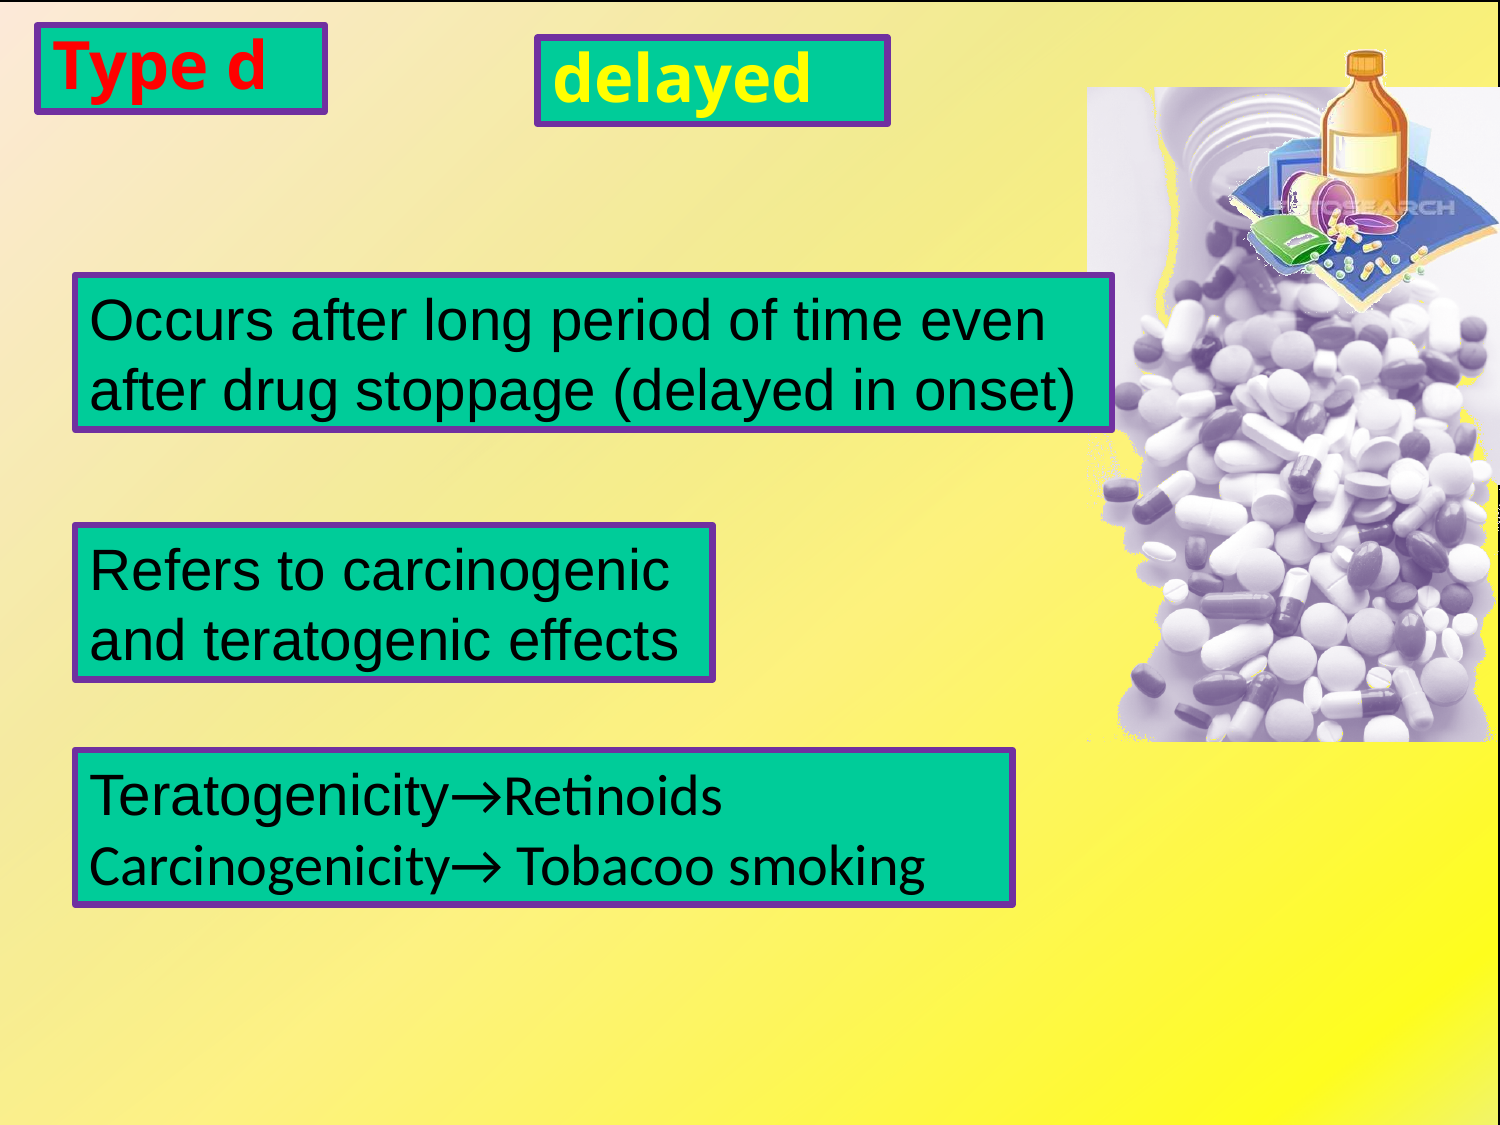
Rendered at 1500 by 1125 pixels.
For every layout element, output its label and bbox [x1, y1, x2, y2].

picture [1087, 49, 1500, 742]
text_box [0, 0, 1500, 1125]
